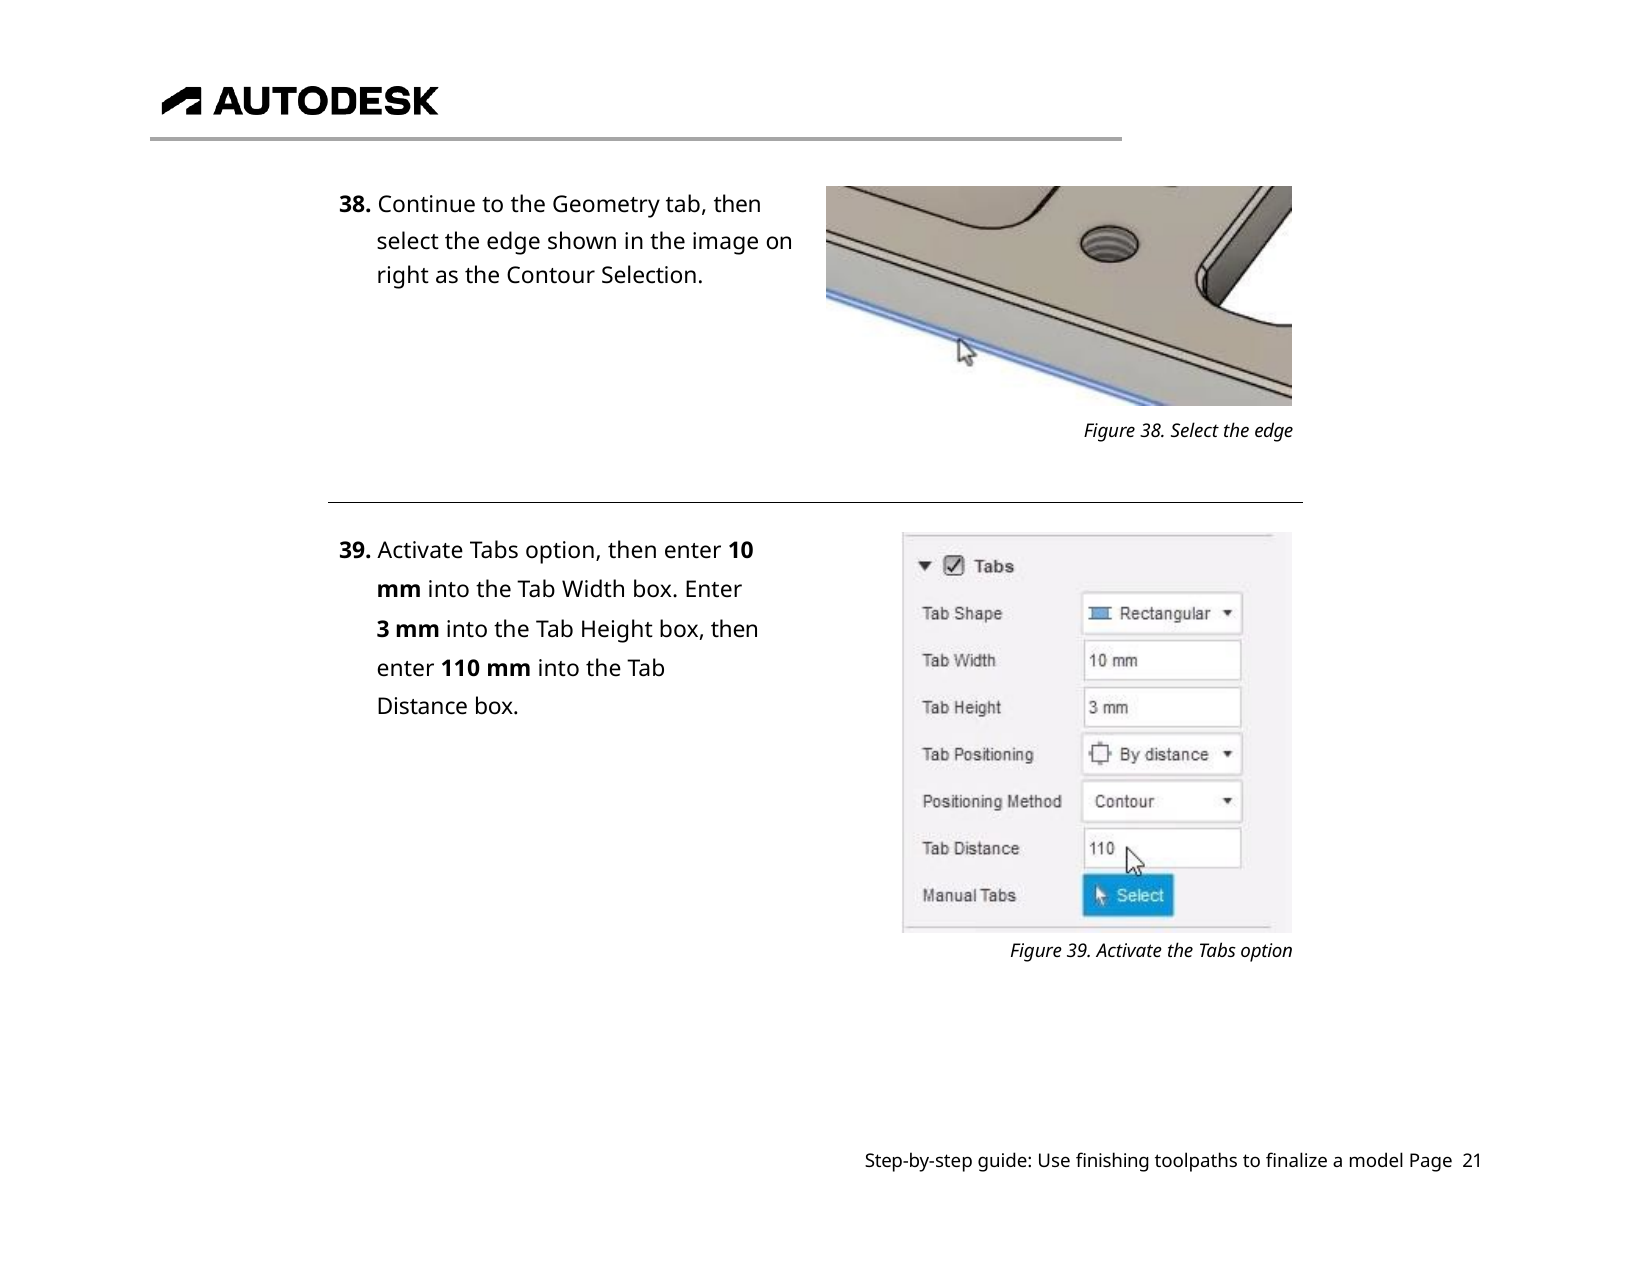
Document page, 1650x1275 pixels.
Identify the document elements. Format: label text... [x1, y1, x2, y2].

picture [161, 86, 439, 115]
table_header 38. Continue to the Geometry tab, then select the edge shown in the image on right as the Contour Selection. [328, 187, 810, 502]
picture [900, 532, 1292, 933]
table_header Figure 38. Select the edge [810, 187, 1303, 502]
table_cell 39. Activate Tabs option, then enter 10 mm into the Tab Width box. Enter 3 mm into the Tab Height box, then enter 110 mm into the Tab Distance box. [328, 503, 810, 978]
slide_number Step-by-step guide: Use finishing toolpaths to finalize a model Page 20 [862, 1145, 1509, 1275]
table_cell Figure 39. Activate the Tabs option [810, 503, 1303, 978]
picture [825, 186, 1292, 406]
